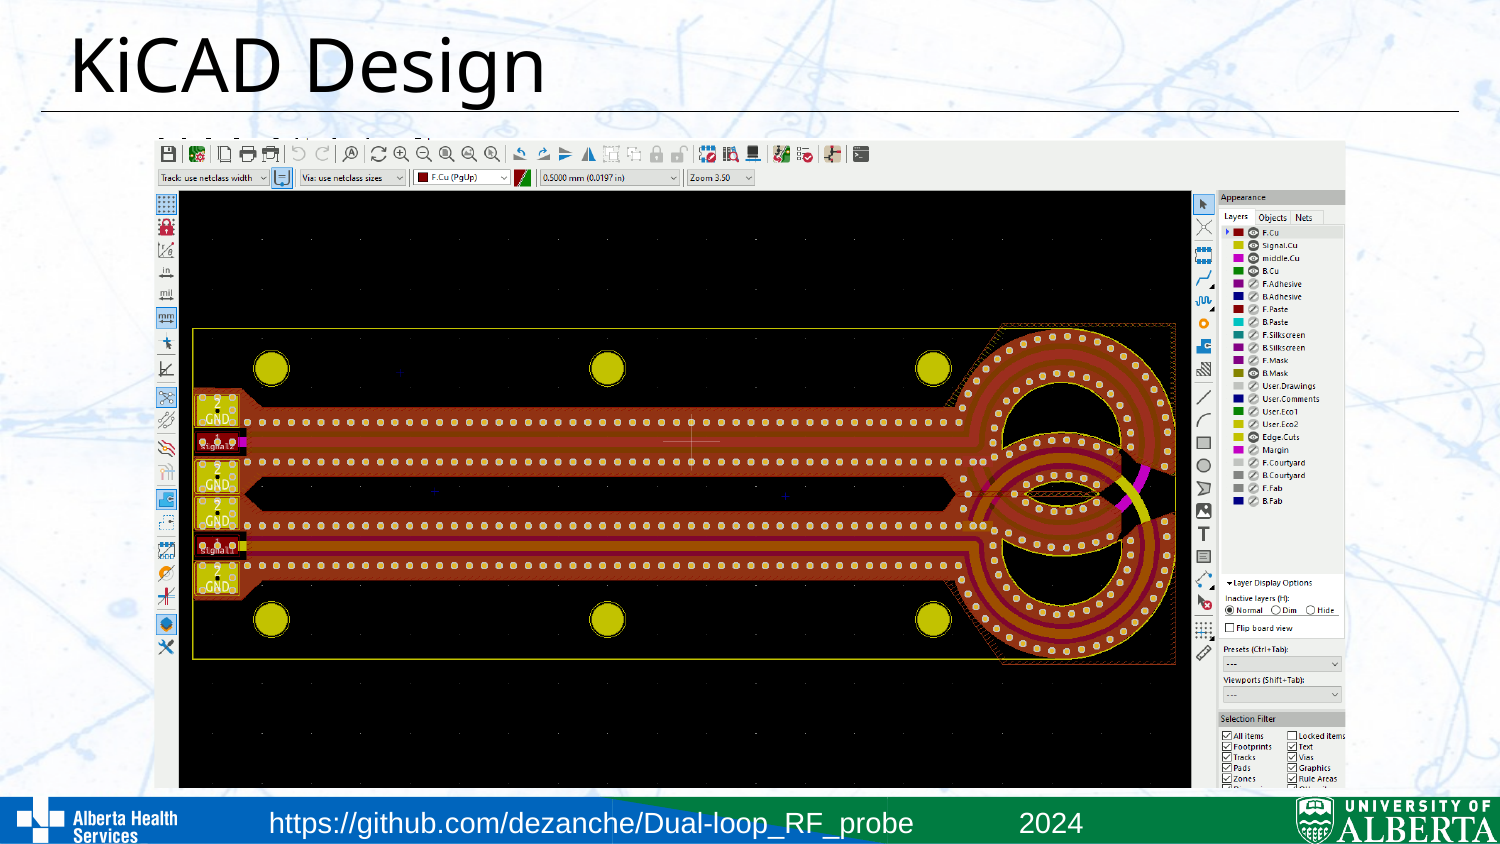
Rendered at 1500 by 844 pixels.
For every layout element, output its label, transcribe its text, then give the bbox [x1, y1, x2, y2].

picture [17, 796, 177, 843]
picture [154, 138, 1346, 789]
picture [1296, 795, 1497, 844]
title KiCAD Design [53, 14, 1447, 112]
text_box [0, 0, 1500, 796]
